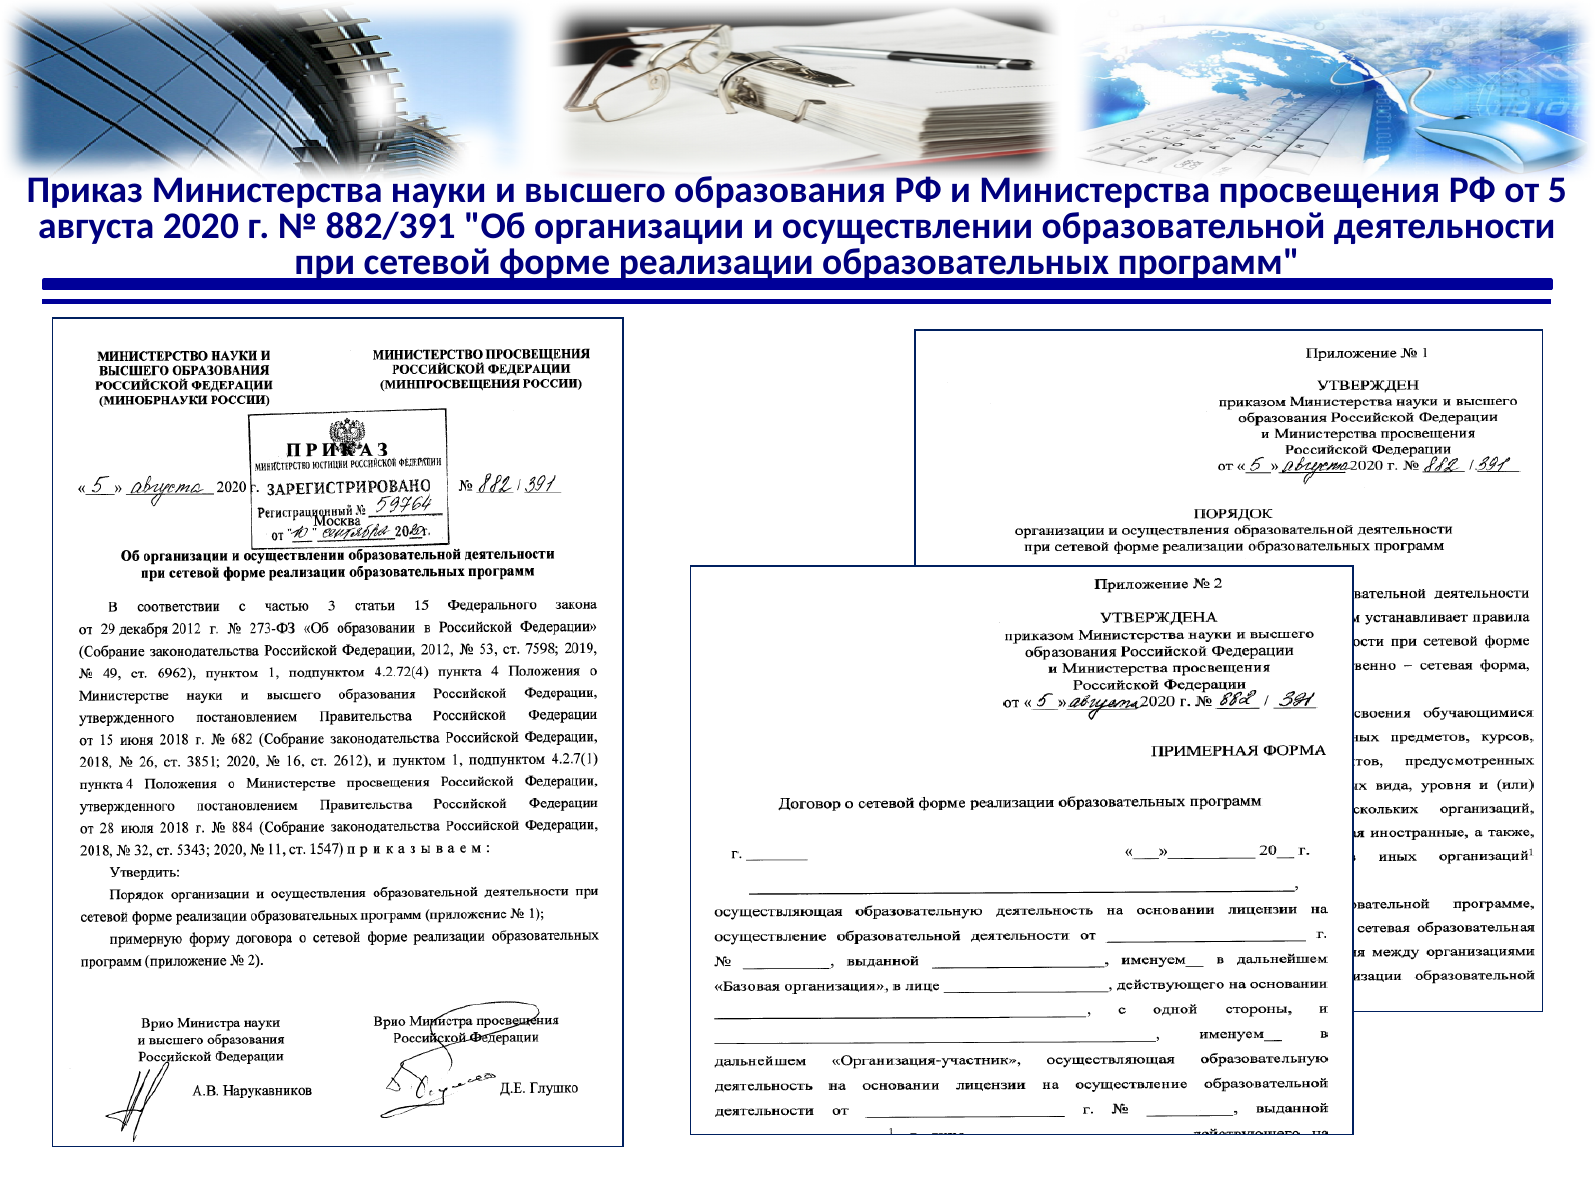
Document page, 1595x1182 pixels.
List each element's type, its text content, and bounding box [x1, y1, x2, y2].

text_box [0, 0, 1595, 183]
title Приказ Министерства науки и высшего образования РФ и Министерства просвещения РФ от 5 августа 2020 г. № 882/391 "Об организации и осуществлении образовательной деятельности при сетевой форме реализации образовательных программ" [0, 194, 1595, 290]
picture [52, 318, 623, 1146]
picture [690, 330, 1542, 1135]
